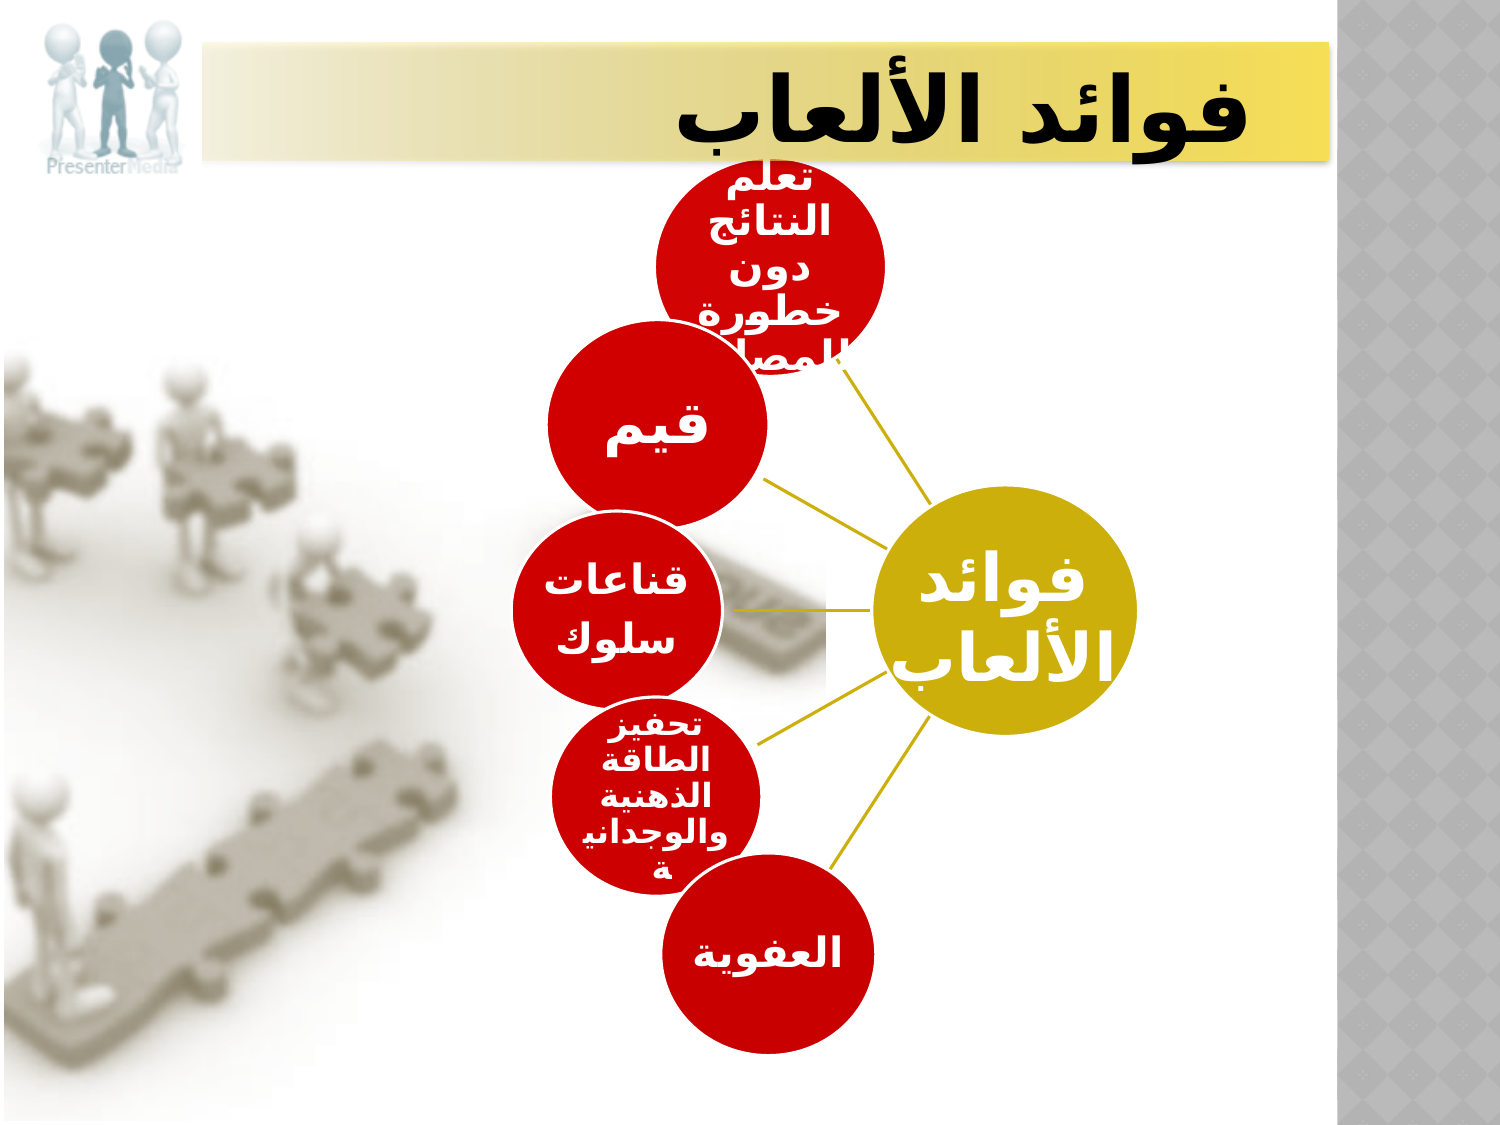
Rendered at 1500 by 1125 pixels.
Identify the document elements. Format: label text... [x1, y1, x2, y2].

text_box العفوية [833, 871, 878, 1038]
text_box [871, 484, 1139, 737]
text_box [835, 358, 919, 483]
text_box [833, 747, 912, 868]
picture [4, 315, 826, 1122]
text_box [1263, 42, 1329, 161]
text_box [833, 682, 865, 704]
text_box تعلم النتائج دون خطورة للمصادر [652, 170, 889, 361]
text_box [833, 516, 865, 539]
title فوائد الألعاب [207, 38, 1263, 161]
picture [29, 15, 202, 188]
